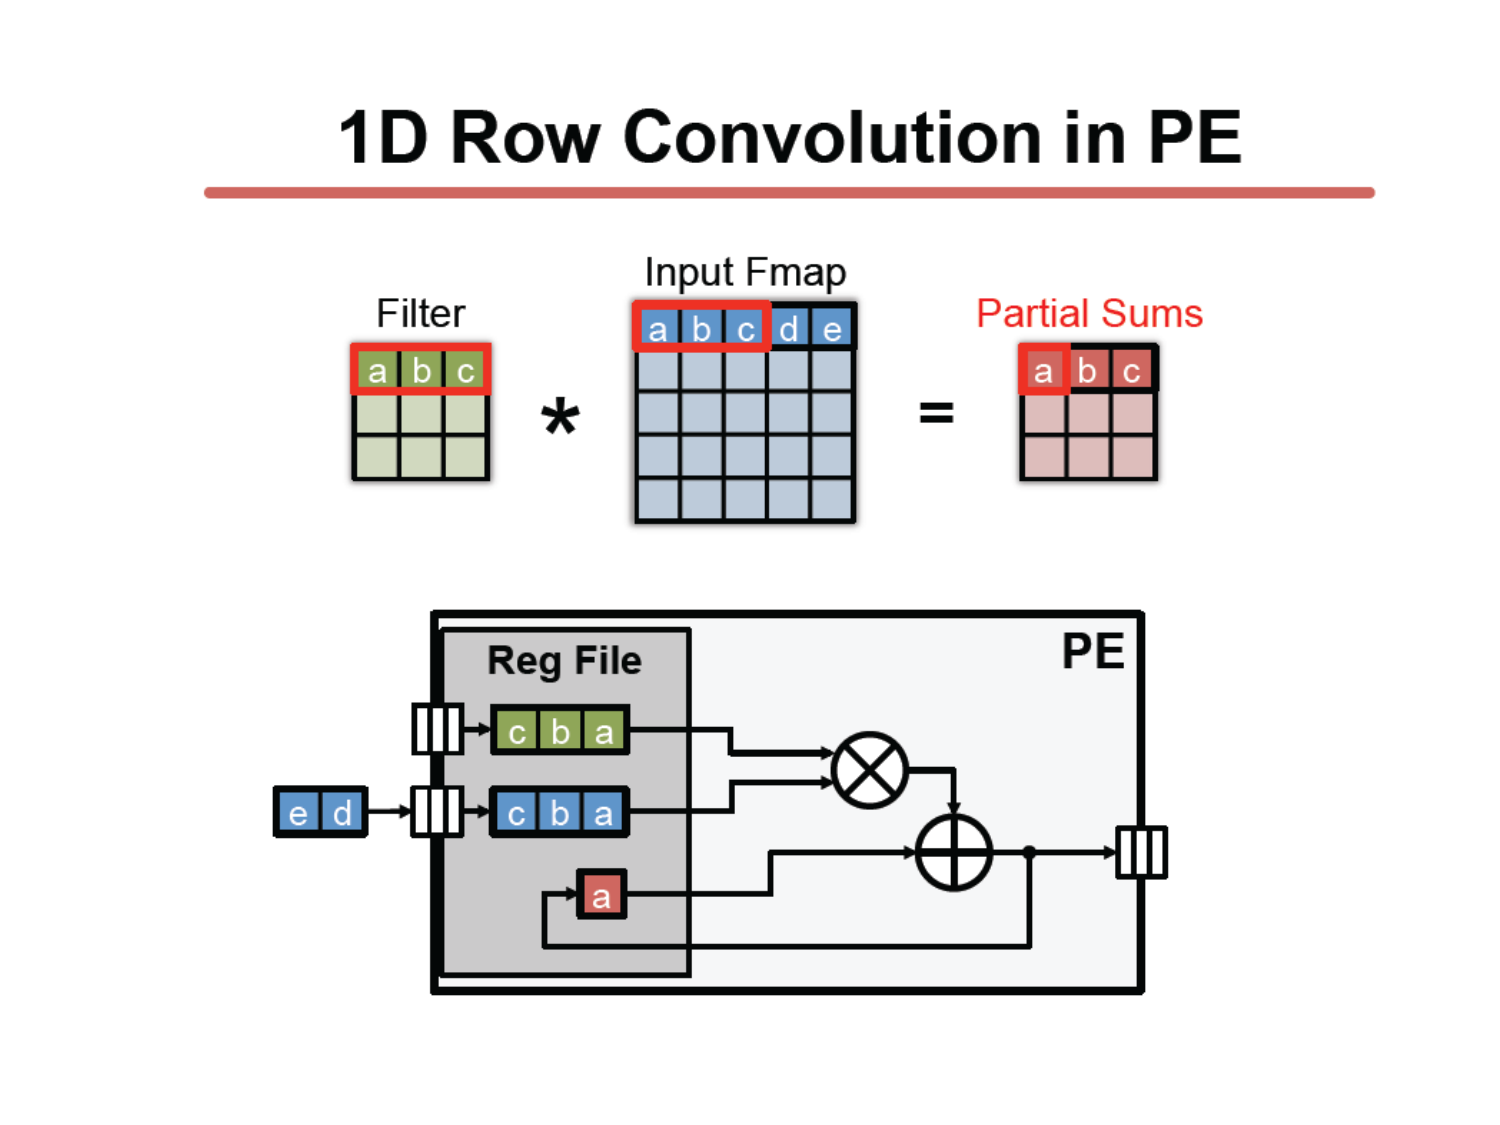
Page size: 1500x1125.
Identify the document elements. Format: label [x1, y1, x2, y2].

picture [87, 83, 1442, 1063]
